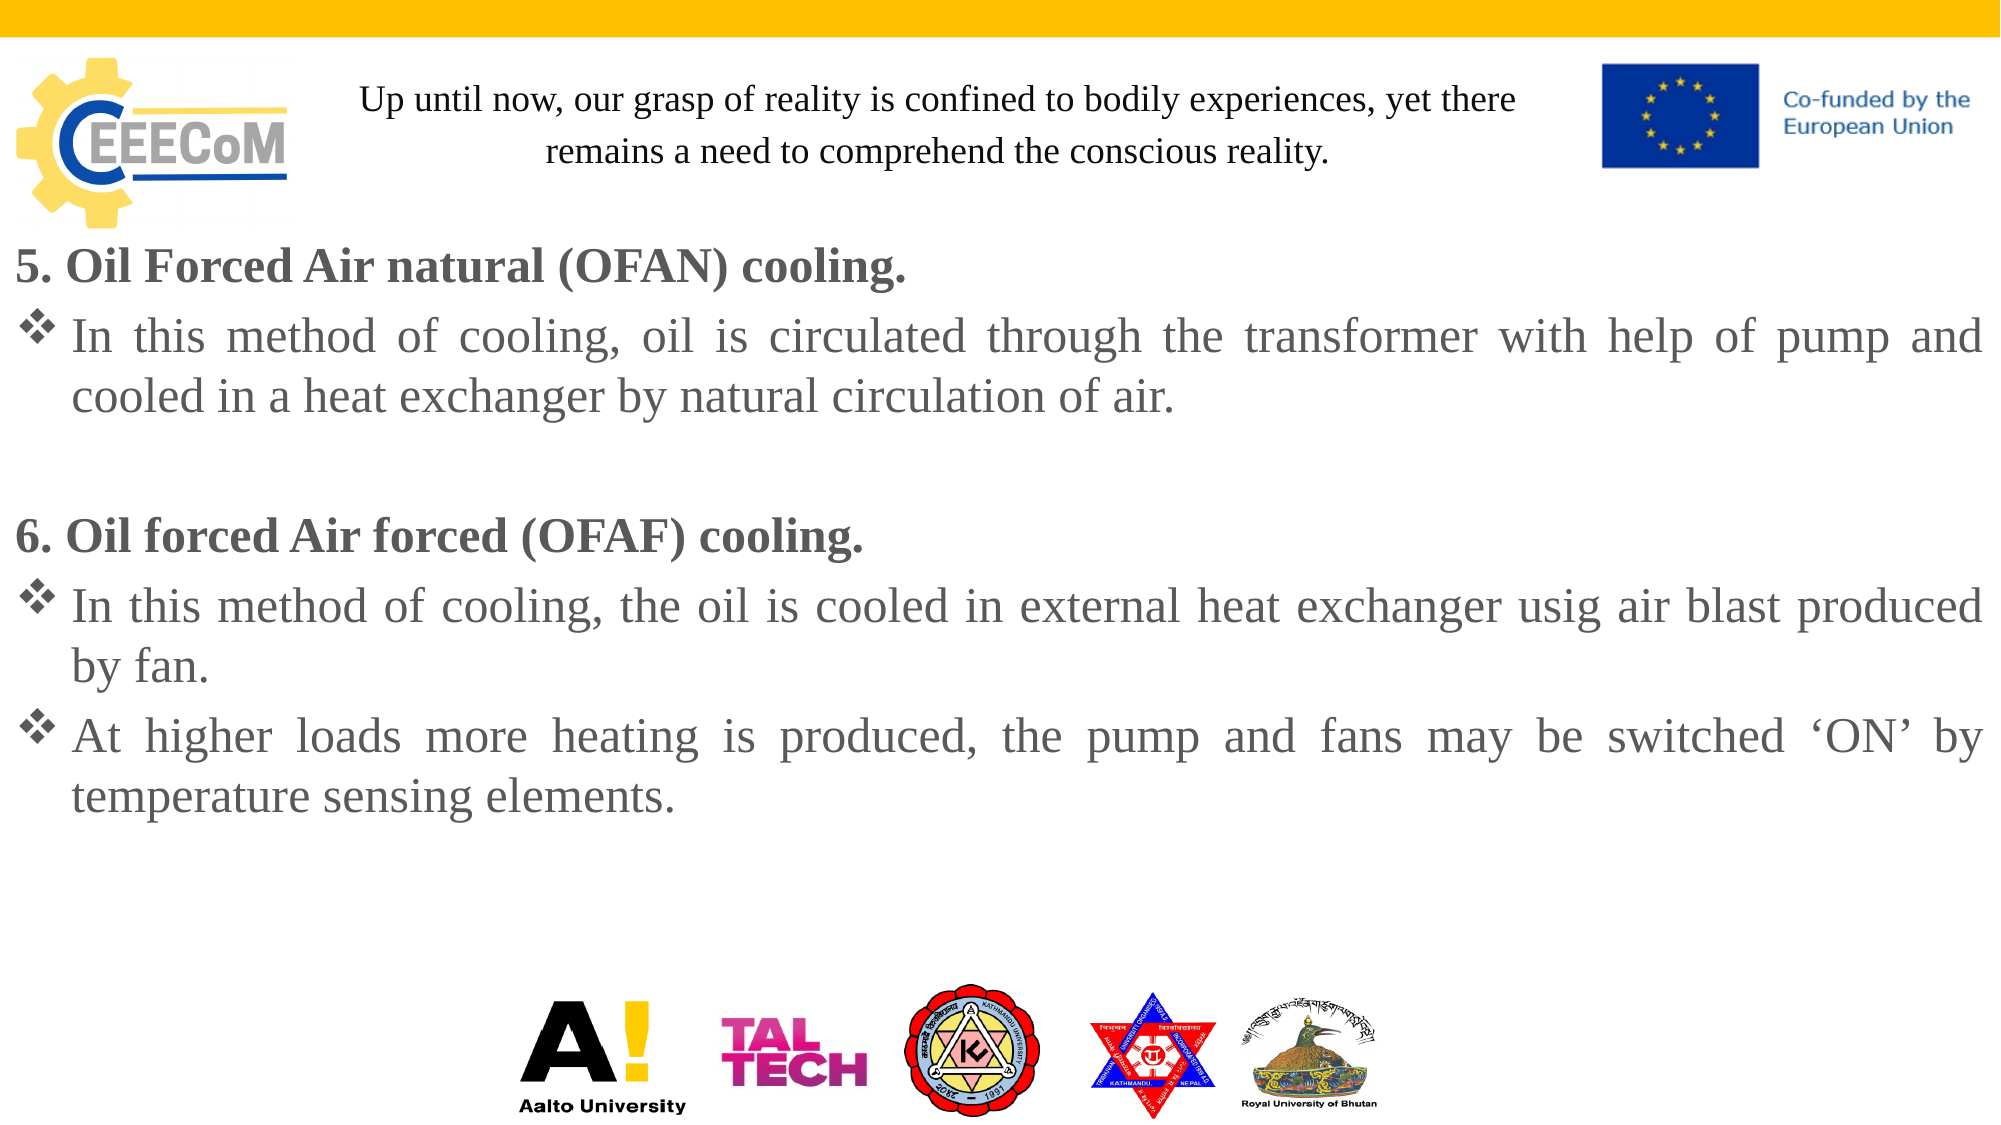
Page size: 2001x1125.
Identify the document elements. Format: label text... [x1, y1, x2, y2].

picture [1595, 46, 2000, 181]
picture [512, 984, 1382, 1125]
picture [11, 50, 299, 224]
list 5. Oil Forced Air natural (OFAN) cooling. In this method of cooling, oil is circulated through the transformer with help of pump and cooled in a heat exchanger by natural circulation of air. 6. Oil forced Air forced (OFAF) cooling. In this method of cooling, the oil is cooled in external heat exchanger usig air blast produced by fan. At higher loads more heating is produced, the pump and fans may be switched ‘ON’ by temperature sensing elements. [0, 224, 2000, 975]
title Up until now, our grasp of reality is confined to bodily experiences, yet there remains a need to comprehend the conscious reality. [312, 37, 1565, 201]
